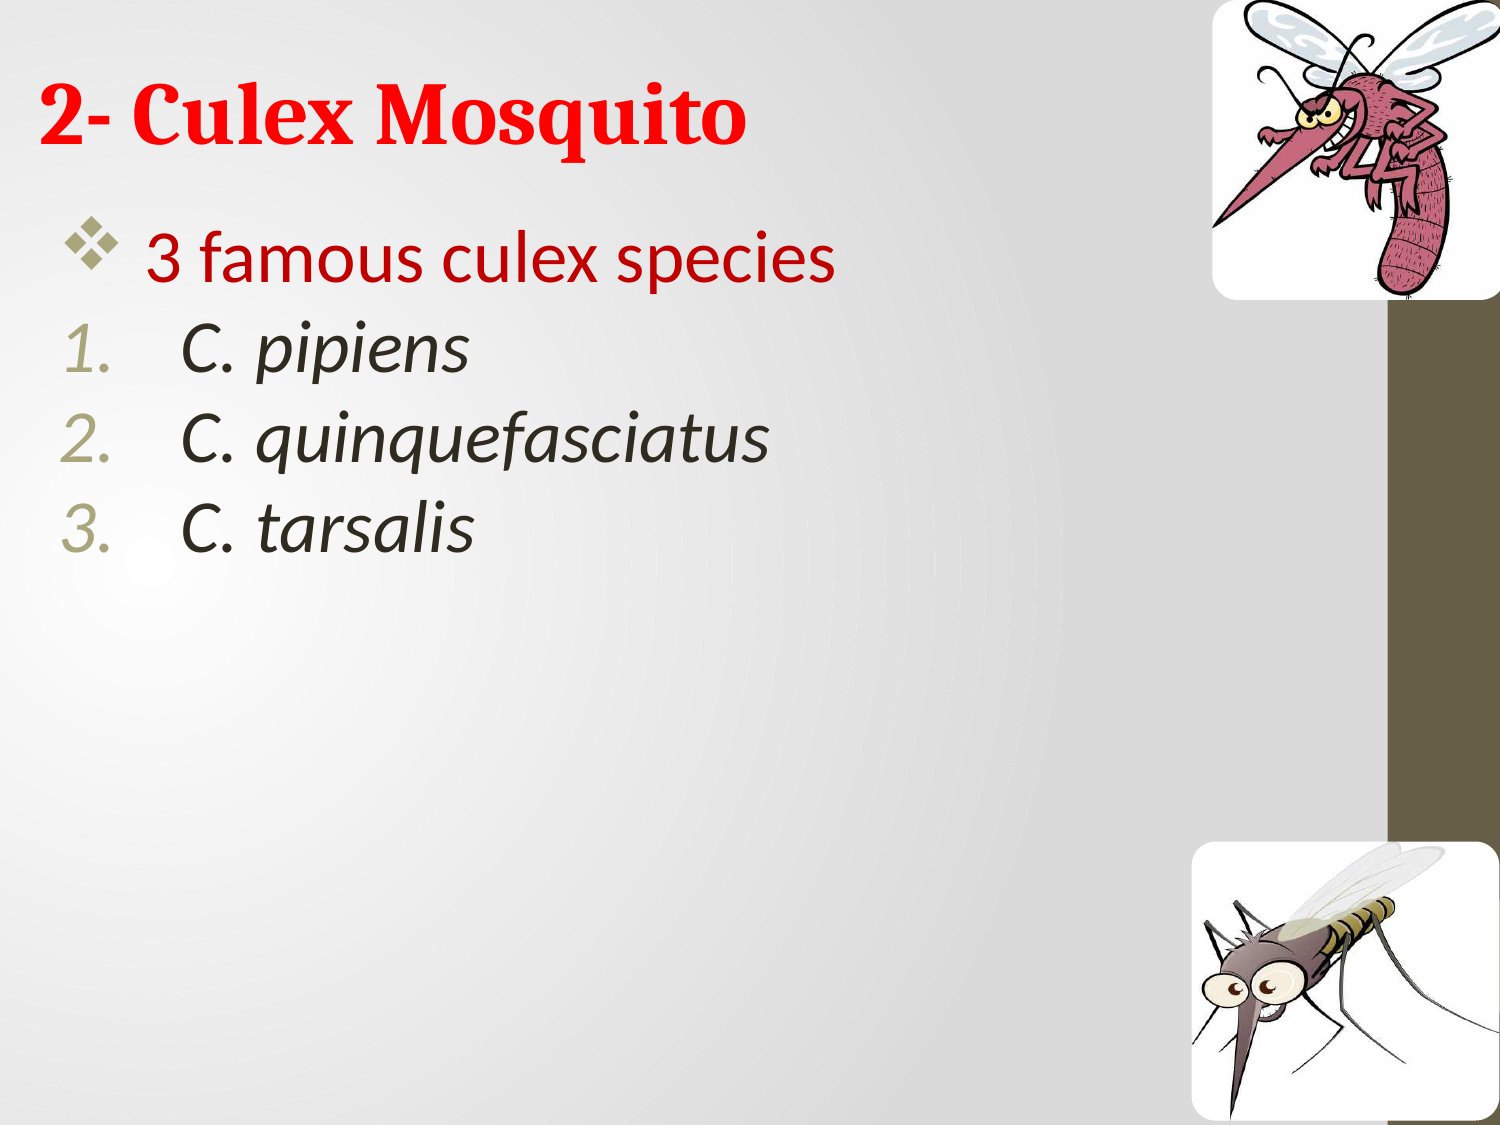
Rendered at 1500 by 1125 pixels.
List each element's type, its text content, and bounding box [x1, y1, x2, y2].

list 3 famous culex species C. pipiens C. quinquefasciatus C. tarsalis [24, 200, 1213, 863]
picture [1211, 0, 1500, 301]
picture [1191, 841, 1500, 1122]
title 2- Culex Mosquito [24, 50, 1209, 168]
